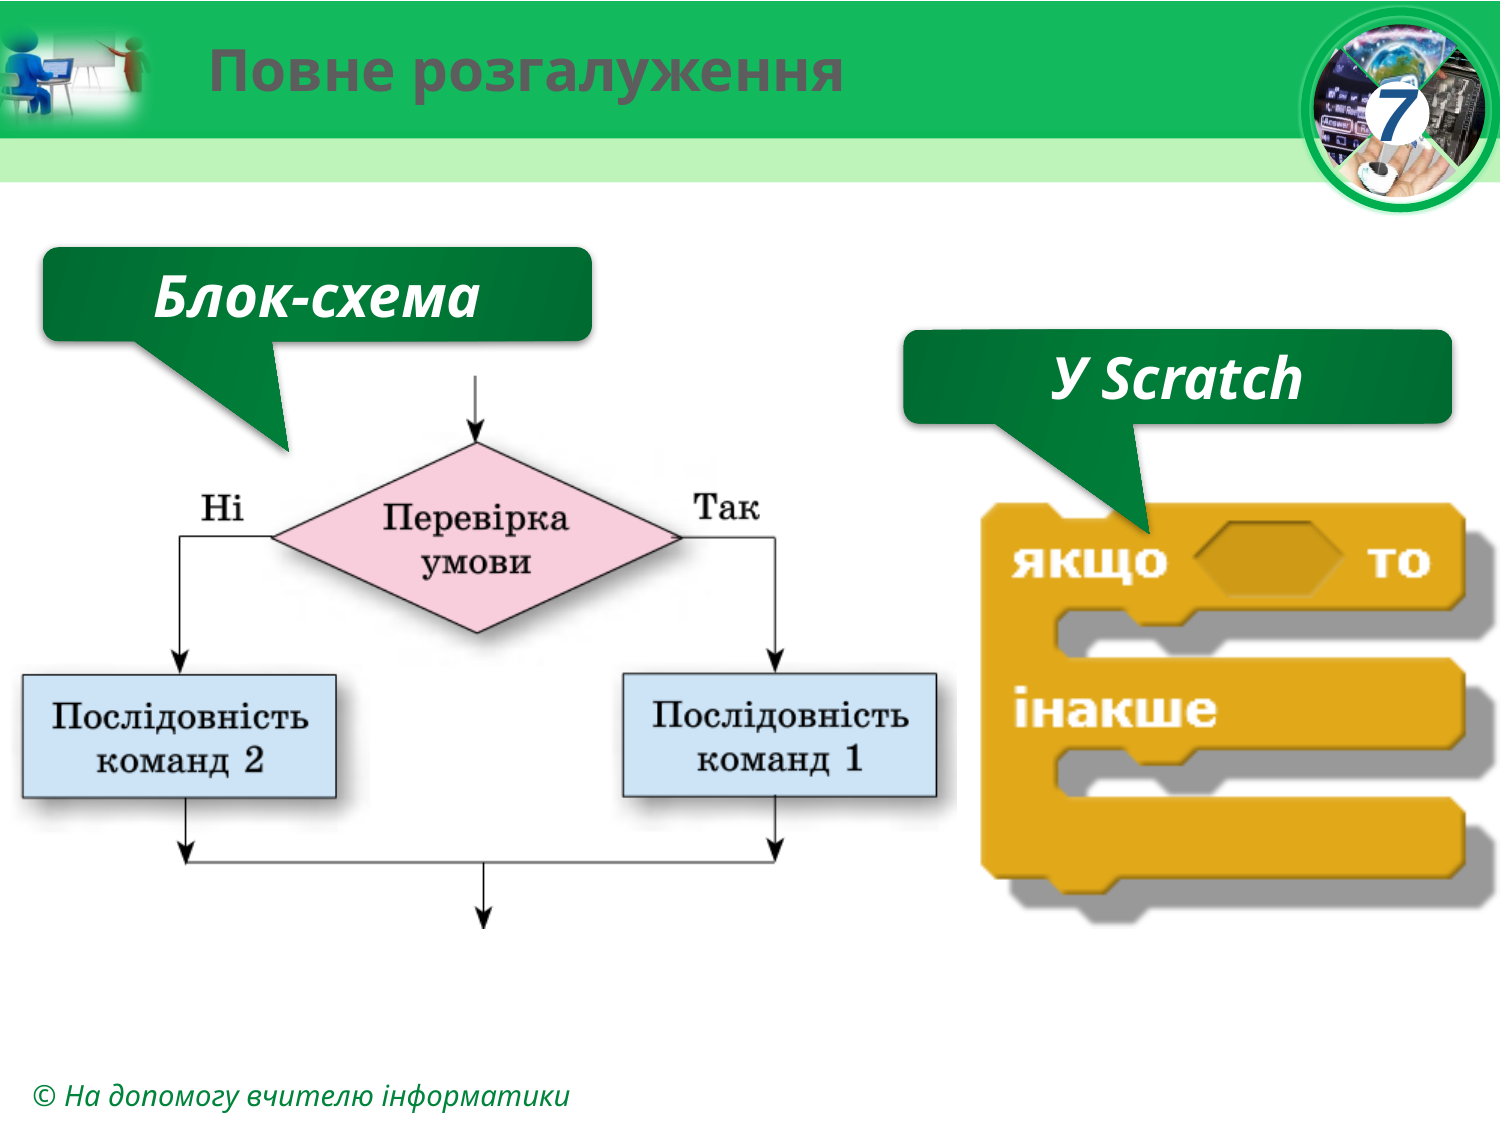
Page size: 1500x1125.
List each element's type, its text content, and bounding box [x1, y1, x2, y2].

picture [1405, 24, 1486, 167]
picture [979, 500, 1500, 930]
picture [2, 373, 958, 930]
picture [1338, 135, 1457, 198]
title Повне розгалуження [192, 22, 1405, 115]
text_box Блок-схема [42, 247, 592, 373]
text_box У Scratch [903, 329, 1453, 500]
picture [0, 16, 160, 142]
picture [1314, 115, 1372, 169]
